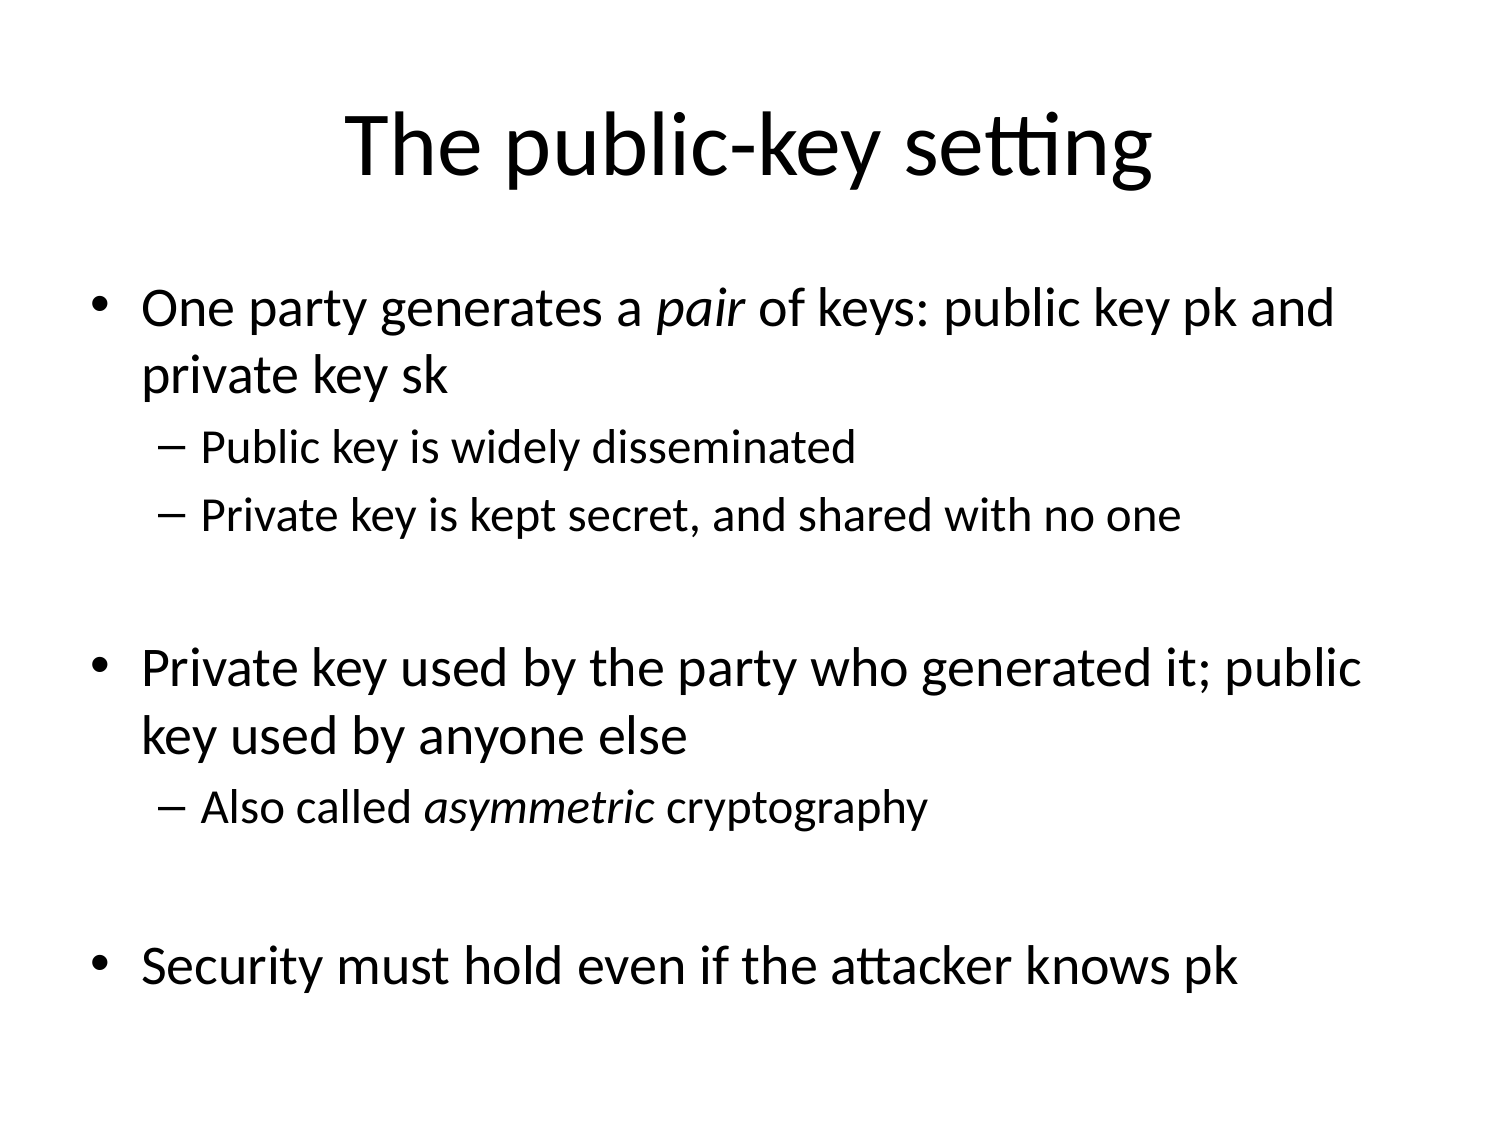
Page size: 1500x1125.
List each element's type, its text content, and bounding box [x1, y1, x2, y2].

list One party generates a pair of keys: public key pk and private key sk Public key is widely disseminated Private key is kept secret, and shared with no one Private key used by the party who generated it; public key used by anyone else Also called asymmetric cryptography Security must hold even if the attacker knows pk [75, 262, 1425, 1005]
title The public-key setting [75, 45, 1425, 233]
